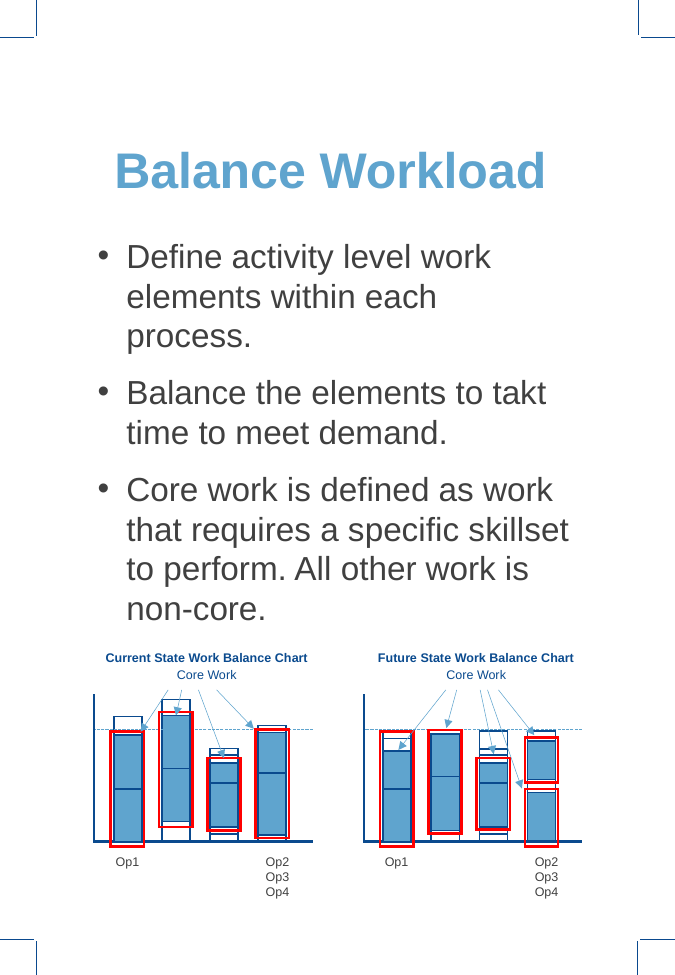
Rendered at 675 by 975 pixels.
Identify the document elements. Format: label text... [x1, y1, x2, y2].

text_box Op1 Op2 Op3 Op4 [115, 853, 298, 867]
text_box Op1 Op2 Op3 Op4 [384, 853, 567, 867]
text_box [362, 689, 583, 847]
text_box Future State Work Balance Chart Core Work [354, 650, 598, 690]
title Balance Workload [75, 149, 600, 198]
list Define activity level work elements within each process. Balance the elements to takt time to meet demand. Core work is defined as work that requires a specific skillset to perform. All other work is non-core. [97, 234, 578, 586]
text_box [93, 689, 313, 847]
text_box Current State Work Balance Chart Core Work [85, 650, 328, 690]
